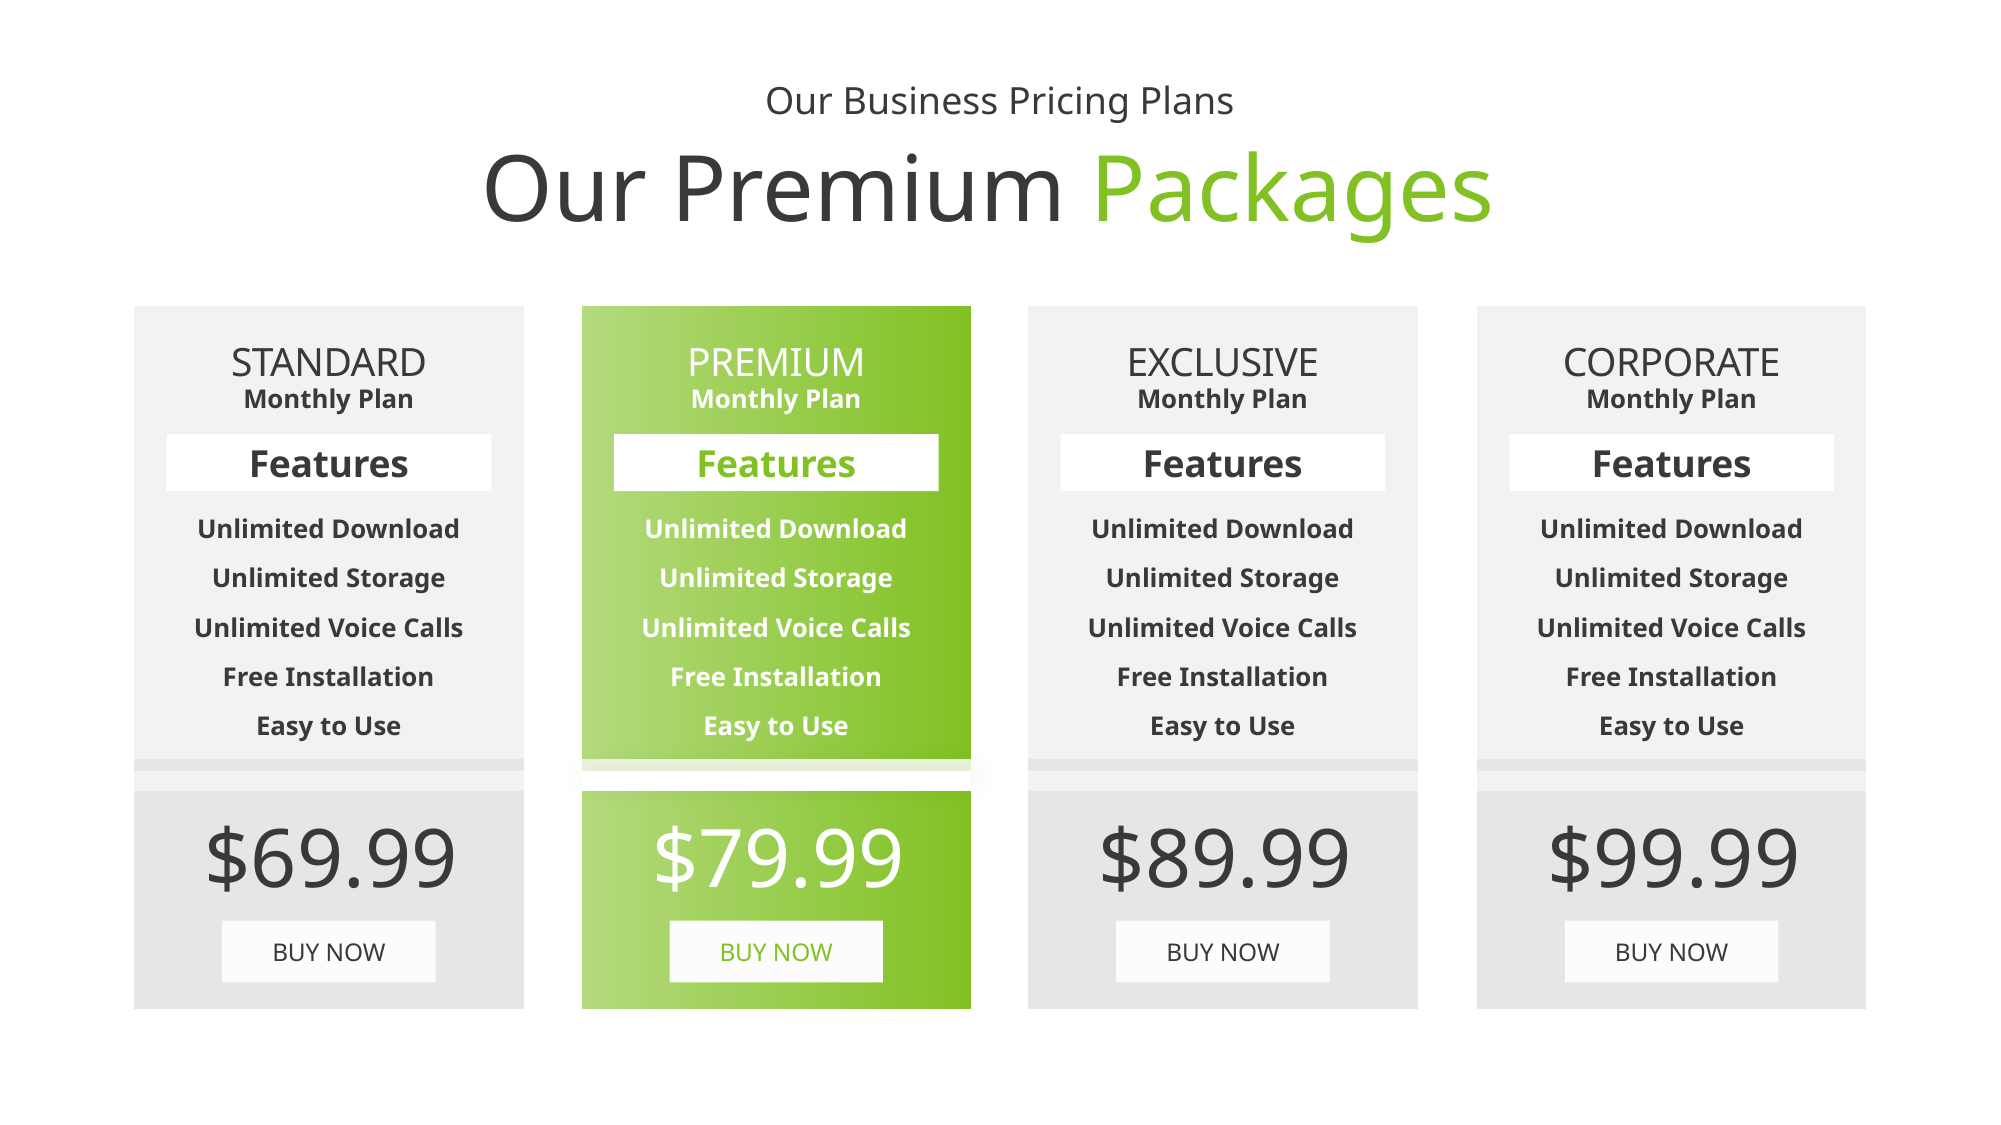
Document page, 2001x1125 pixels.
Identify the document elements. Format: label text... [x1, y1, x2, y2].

text_box Our Business Pricing Plans [718, 70, 1282, 130]
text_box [1028, 306, 1418, 1009]
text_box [134, 306, 524, 1009]
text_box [581, 306, 972, 1009]
text_box Our Premium Packages [389, 122, 1611, 248]
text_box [1476, 306, 1867, 1009]
